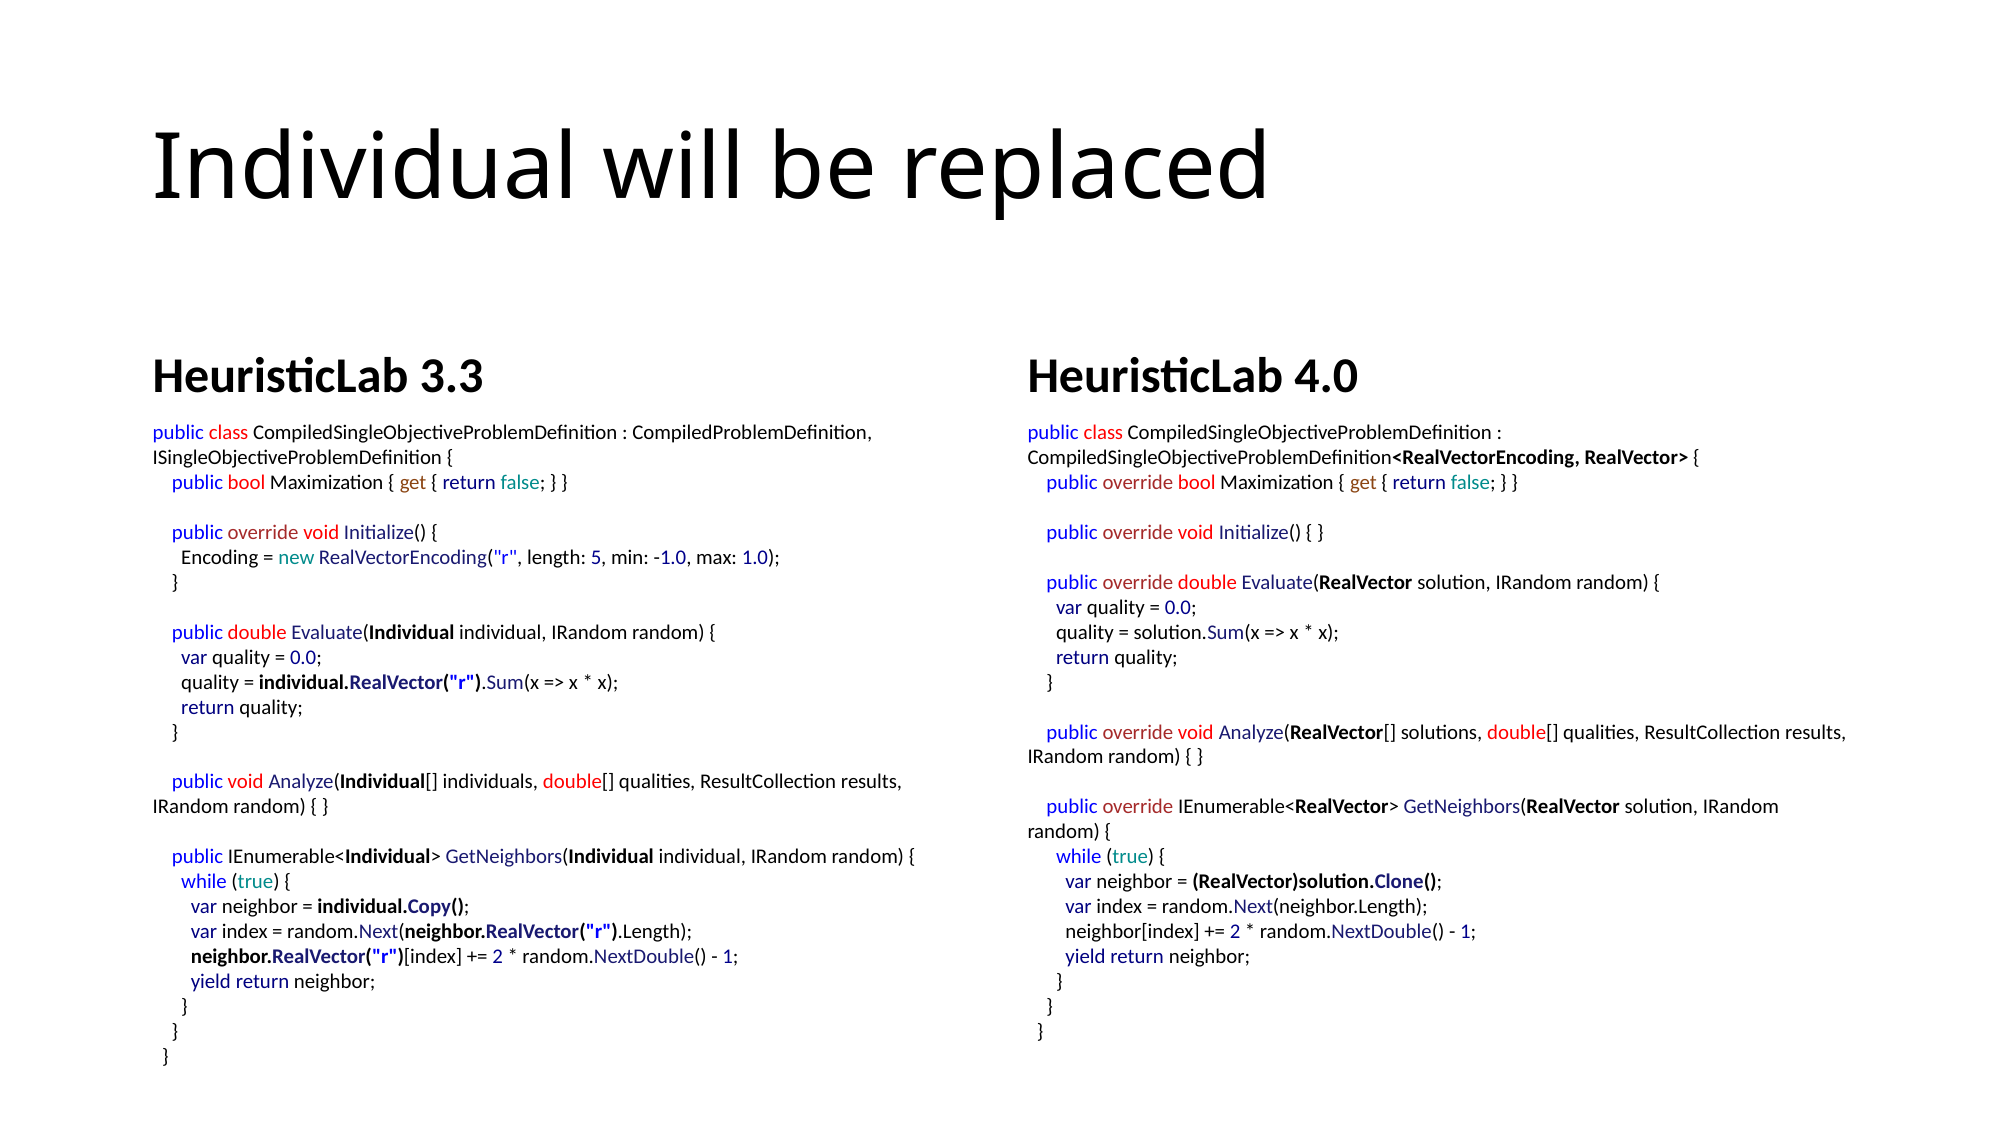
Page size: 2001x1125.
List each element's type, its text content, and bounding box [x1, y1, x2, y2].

list public class CompiledSingleObjectiveProblemDefinition : CompiledSingleObjectiveProblemDefinition<RealVectorEncoding, RealVector> { public override bool Maximization { get { return false; } } public override void Initialize() { } public override double Evaluate(RealVector solution, IRandom random) { var quality = 0.0; quality = solution.Sum(x => x * x); return quality; } public override void Analyze(RealVector[] solutions, double[] qualities, ResultCollection results, IRandom random) { } public override IEnumerable<RealVector> GetNeighbors(RealVector solution, IRandom random) { while (true) { var neighbor = (RealVector)solution.Clone(); var index = random.Next(neighbor.Length); neighbor[index] += 2 * random.NextDouble() - 1; yield return neighbor; } } } [1012, 410, 1863, 1072]
list public class CompiledSingleObjectiveProblemDefinition : CompiledProblemDefinition, ISingleObjectiveProblemDefinition { public bool Maximization { get { return false; } } public override void Initialize() { Encoding = new RealVectorEncoding("r", length: 5, min: -1.0, max: 1.0); } public double Evaluate(Individual individual, IRandom random) { var quality = 0.0; quality = individual.RealVector("r").Sum(x => x * x); return quality; } public void Analyze(Individual[] individuals, double[] qualities, ResultCollection results, IRandom random) { } public IEnumerable<Individual> GetNeighbors(Individual individual, IRandom random) { while (true) { var neighbor = individual.Copy(); var index = random.Next(neighbor.RealVector("r").Length); neighbor.RealVector("r")[index] += 2 * random.NextDouble() - 1; yield return neighbor; } } } [137, 410, 984, 1072]
list HeuristicLab 4.0 [1012, 275, 1863, 410]
list HeuristicLab 3.3 [137, 275, 984, 410]
title Individual will be replaced [137, 59, 1863, 278]
